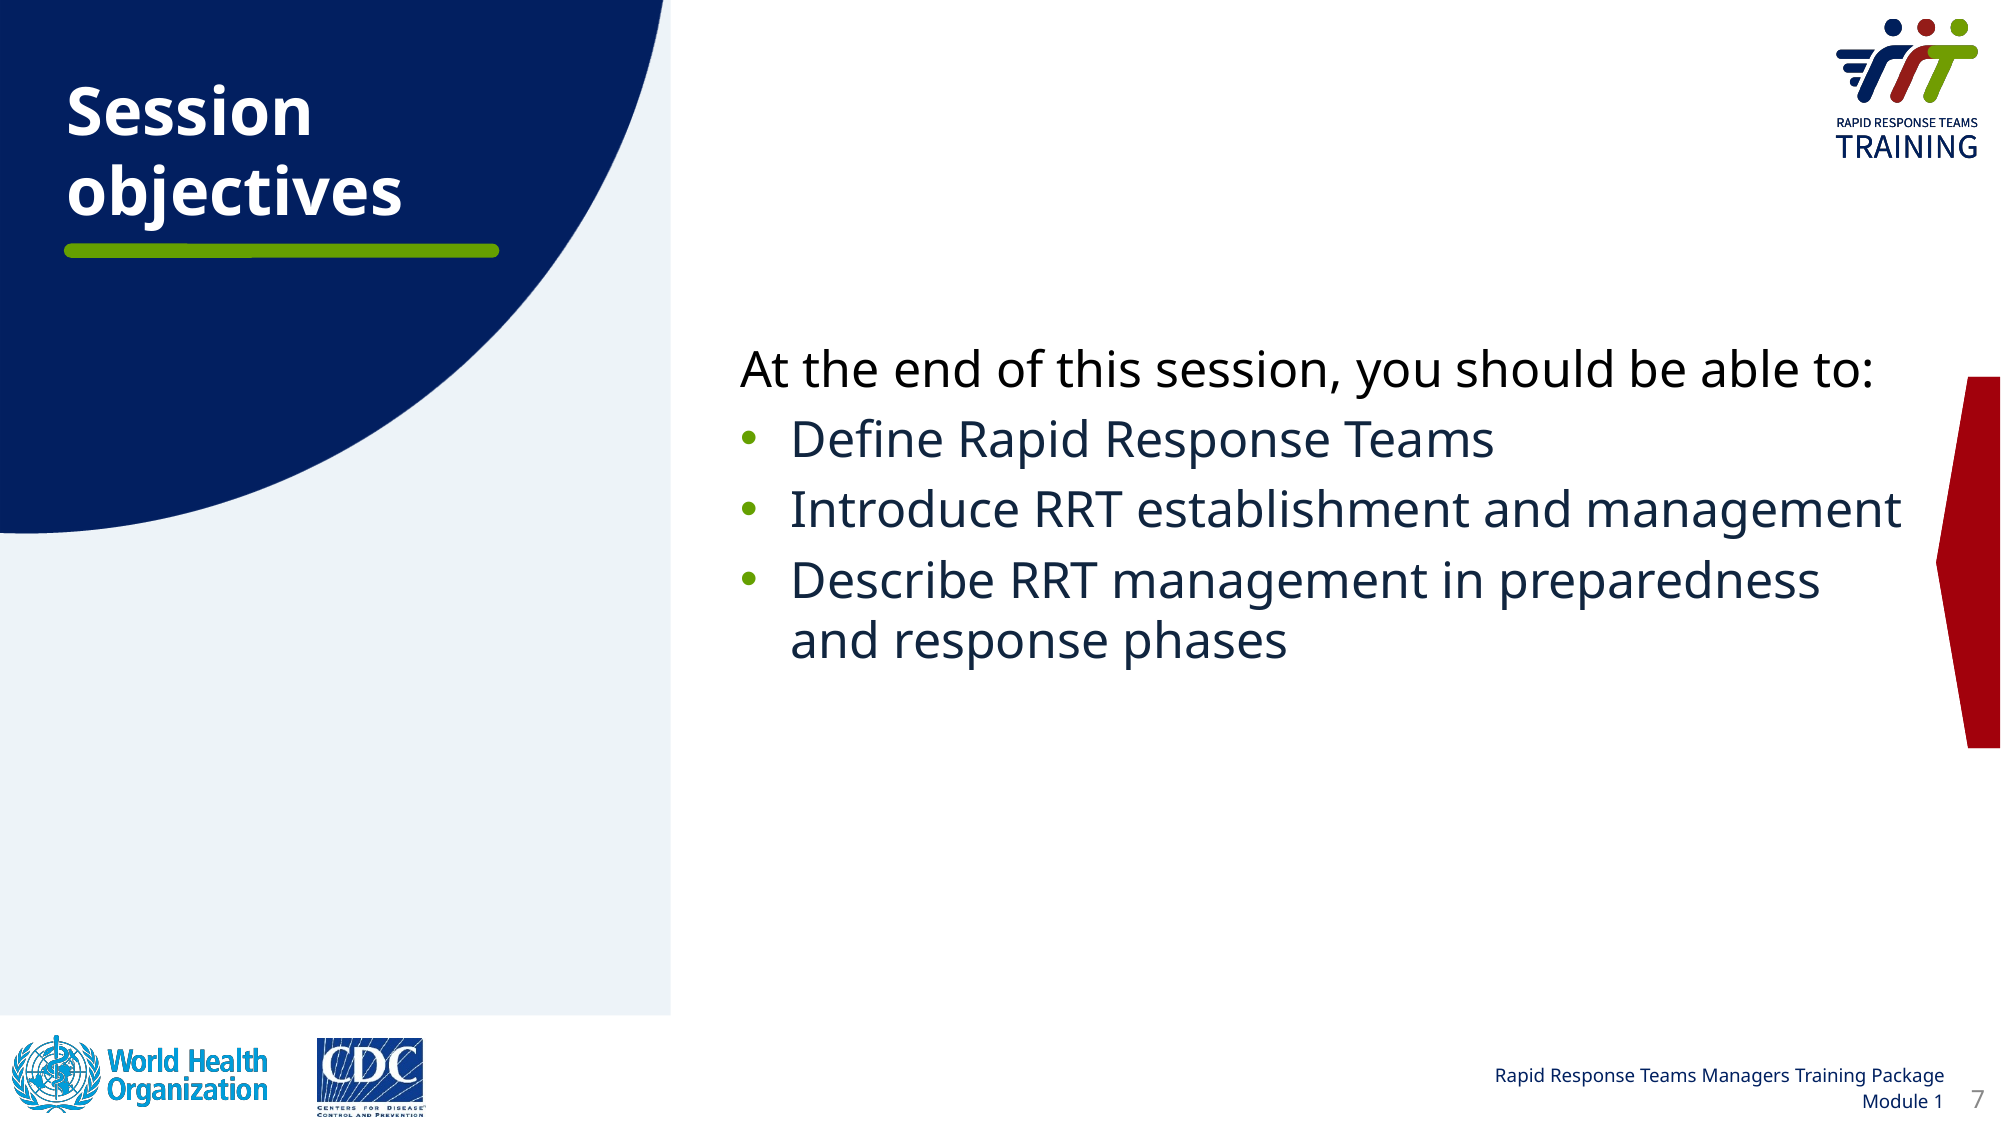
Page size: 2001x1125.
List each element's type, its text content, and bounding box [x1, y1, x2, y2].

text_box [1936, 376, 2000, 749]
picture [34, 1054, 43, 1078]
picture [317, 1038, 426, 1117]
picture [71, 1053, 90, 1091]
picture [0, 0, 670, 538]
picture [59, 1035, 267, 1113]
picture [22, 1062, 26, 1077]
text_box At the end of this session, you should be able to: Define Rapid Response Teams Introduce RRT establishment and management Describe RRT management in preparedness and response phases [732, 329, 1912, 676]
picture [24, 1054, 36, 1087]
text_box Session objectives [59, 61, 531, 237]
picture [46, 1056, 54, 1062]
picture [12, 1083, 48, 1113]
picture [30, 1083, 37, 1091]
picture [50, 1108, 62, 1113]
picture [36, 1088, 78, 1105]
text_box 7 [1557, 1075, 1993, 1121]
picture [12, 1035, 54, 1068]
picture [40, 1062, 47, 1070]
picture [1835, 19, 1978, 167]
